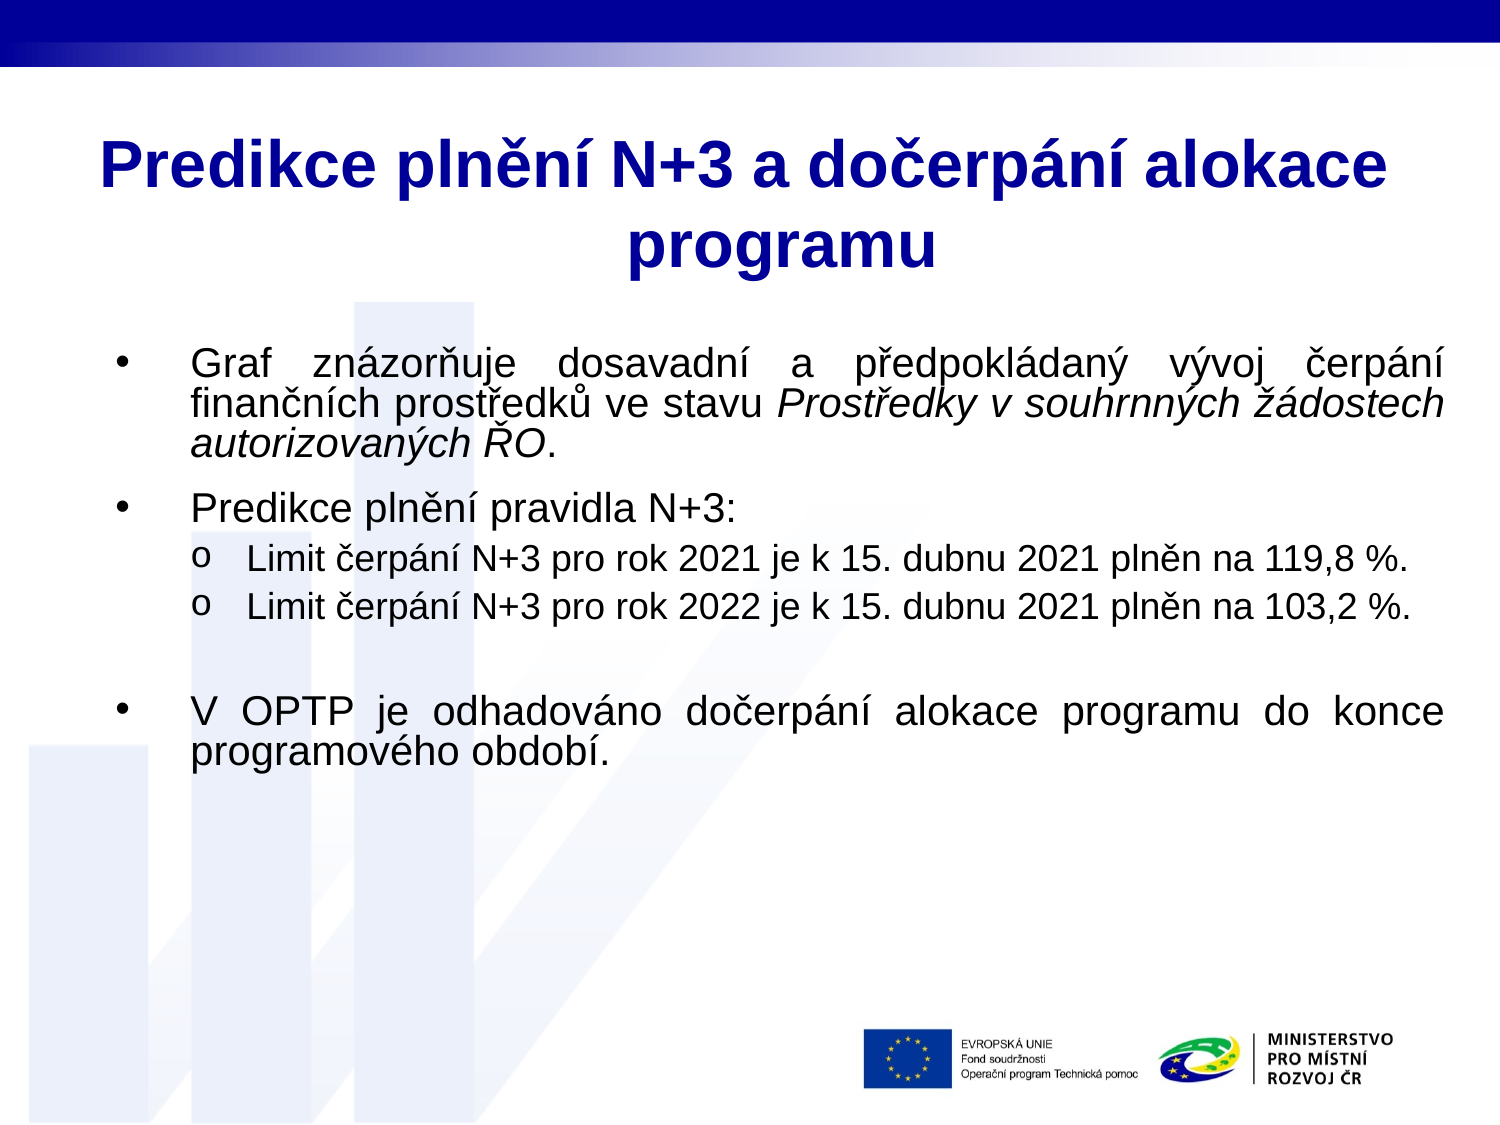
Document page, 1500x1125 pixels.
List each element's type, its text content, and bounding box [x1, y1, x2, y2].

list Graf znázorňuje dosavadní a předpokládaný vývoj čerpání finančních prostředků ve stavu Prostředky v souhrnných žádostech autorizovaných ŘO. Predikce plnění pravidla N+3: Limit čerpání N+3 pro rok 2021 je k 15. dubnu 2021 plněn na 119,8 %. Limit čerpání N+3 pro rok 2022 je k 15. dubnu 2021 plněn na 103,2 %. V OPTP je odhadováno dočerpání alokace programu do konce programového období. [100, 338, 1461, 976]
picture [29, 302, 1412, 1125]
title Predikce plnění N+3 a dočerpání alokace programu [64, 113, 1425, 291]
